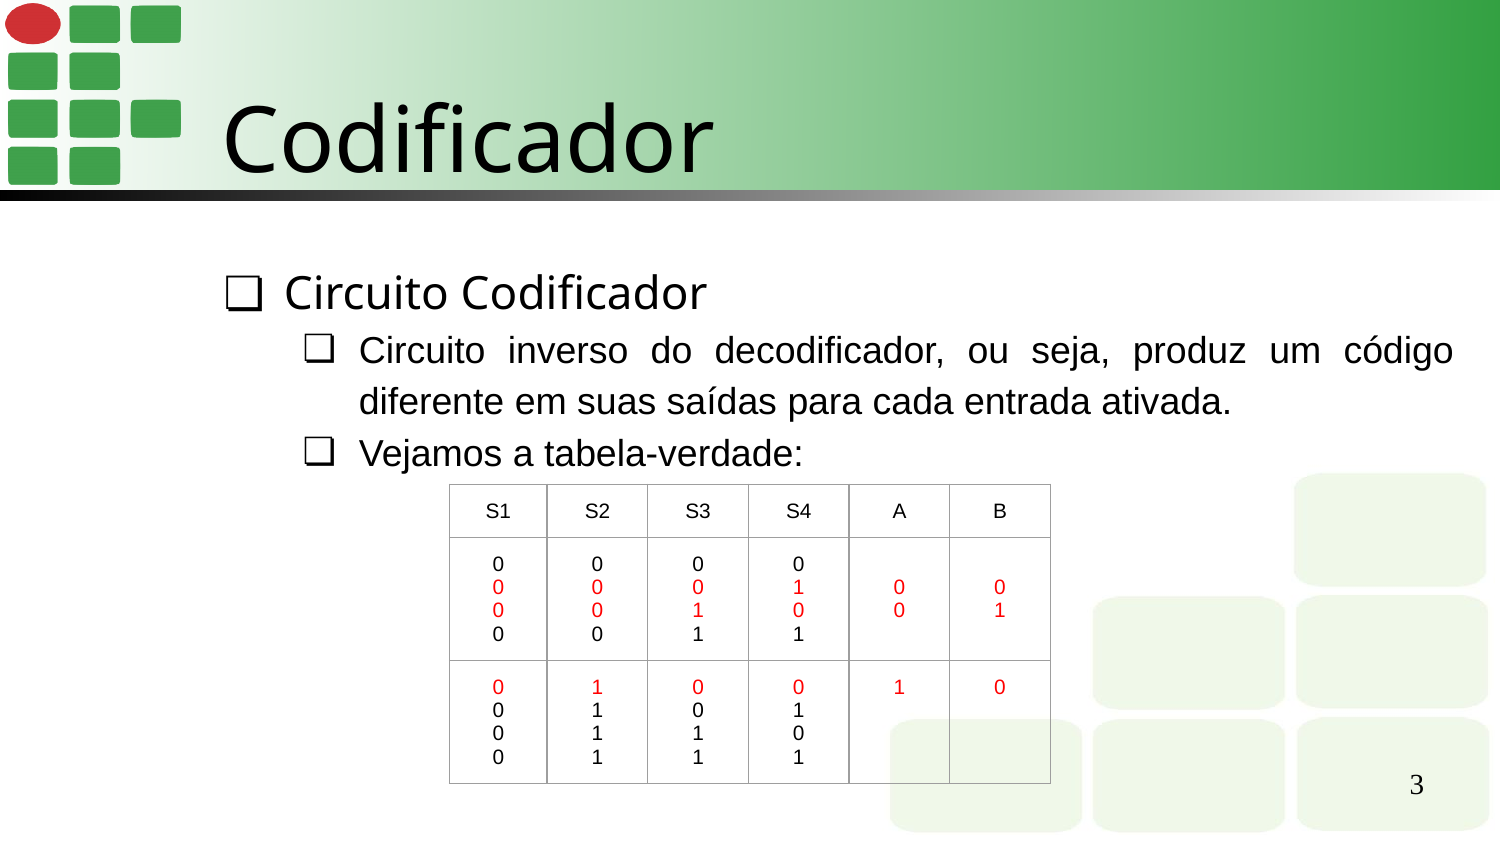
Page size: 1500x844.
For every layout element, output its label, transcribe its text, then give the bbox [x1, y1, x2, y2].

table_header S3 [648, 485, 748, 537]
table_header B [950, 485, 1050, 537]
table_header A [850, 485, 949, 537]
table_cell 0 1 0 1 [749, 661, 848, 783]
table_cell 0 0 [850, 538, 949, 660]
table_cell 0 0 1 1 [648, 661, 748, 783]
picture [5, 3, 181, 185]
table_cell 0 [950, 661, 1050, 783]
slide_number ‹#› [1368, 768, 1425, 827]
table_cell 0 0 0 0 [548, 538, 647, 660]
table_header S1 [450, 485, 546, 537]
table_cell 0 1 [950, 538, 1050, 660]
table_cell 1 [850, 661, 949, 783]
text_box Codificador [206, 26, 1468, 207]
table_cell 0 0 0 0 [450, 538, 546, 660]
table_header S2 [548, 485, 647, 537]
table_cell 0 1 0 1 [749, 538, 848, 660]
table_cell 1 1 1 1 [548, 661, 647, 783]
table_cell 0 0 1 1 [648, 538, 748, 660]
text_box Circuito Codificador Circuito inverso do decodificador, ou seja, produz um código diferente em suas saídas para cada entrada ativada. Vejamos a tabela-verdade: [193, 248, 1469, 490]
table_header S4 [749, 485, 848, 537]
picture [803, 441, 1495, 835]
table_cell 0 0 0 0 [450, 661, 546, 783]
